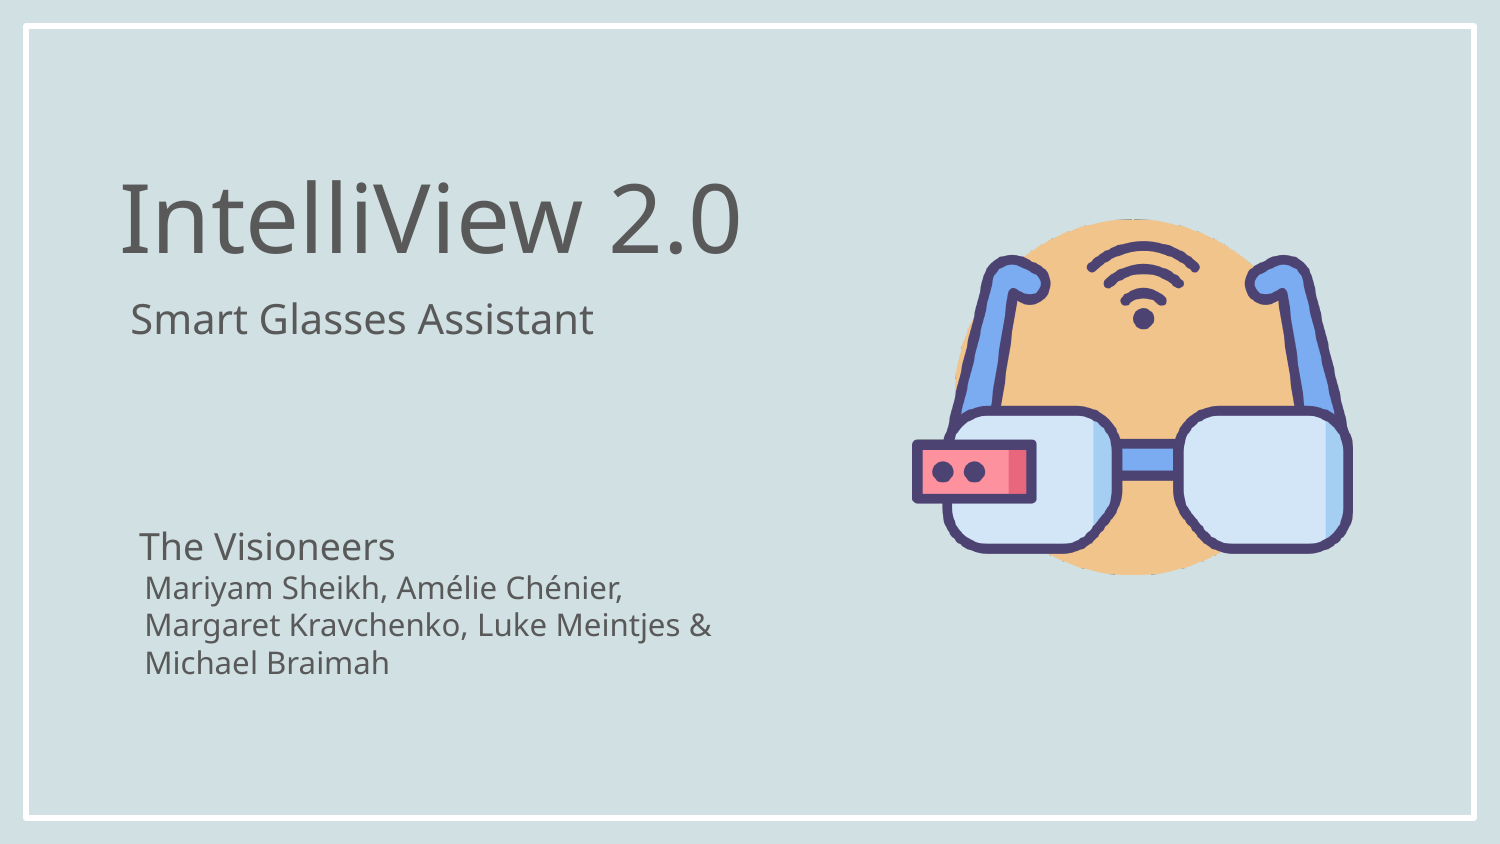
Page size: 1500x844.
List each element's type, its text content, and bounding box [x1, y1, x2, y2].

picture [912, 176, 1353, 617]
text_box IntelliView 2.0 Smart Glasses Assistant The Visioneers Mariyam Sheikh, Amélie Chénier, Margaret Kravchenko, Luke Meintjes & Michael Braimah [104, 142, 974, 427]
text_box [26, 25, 1474, 818]
